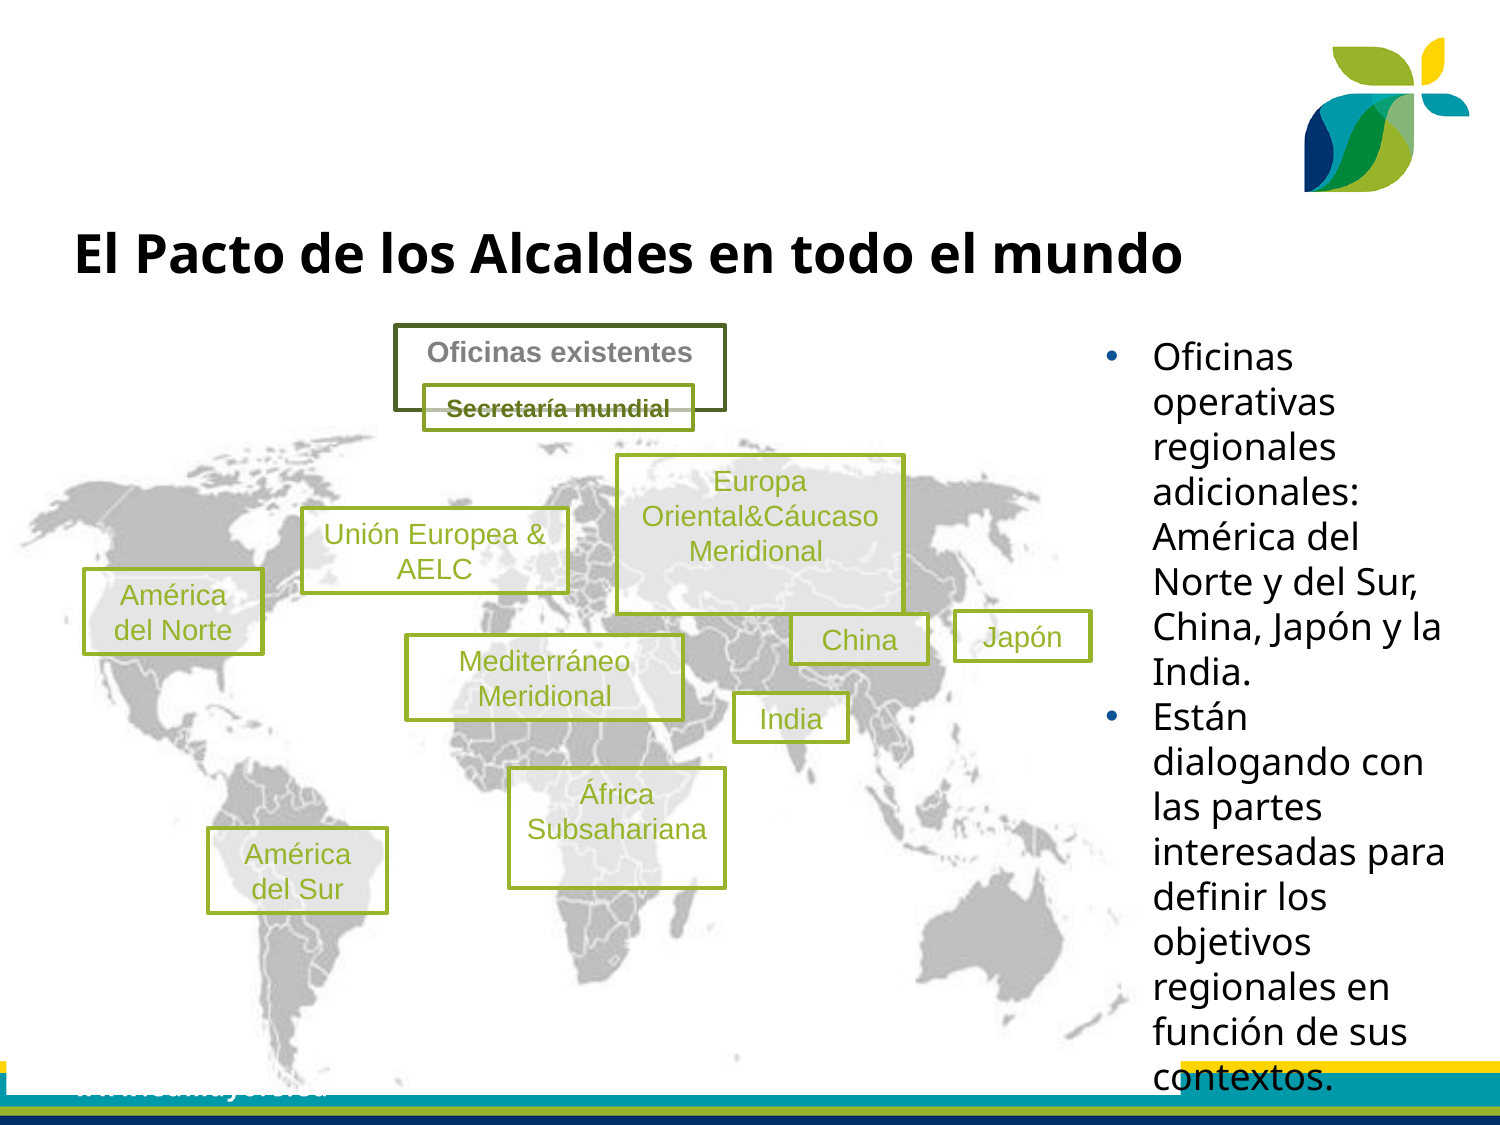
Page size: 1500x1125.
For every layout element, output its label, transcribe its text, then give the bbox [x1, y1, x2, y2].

picture [0, 0, 1500, 1125]
text_box Oficinas operativas regionales adicionales: América del Norte y del Sur, China, Japón y la India. Están dialogando con las partes interesadas para definir los objetivos regionales en función de sus contextos. [1090, 325, 1466, 1106]
text_box Oficinas existentes [395, 325, 726, 383]
text_box El Pacto de los Alcaldes en todo el mundo [58, 212, 1388, 293]
